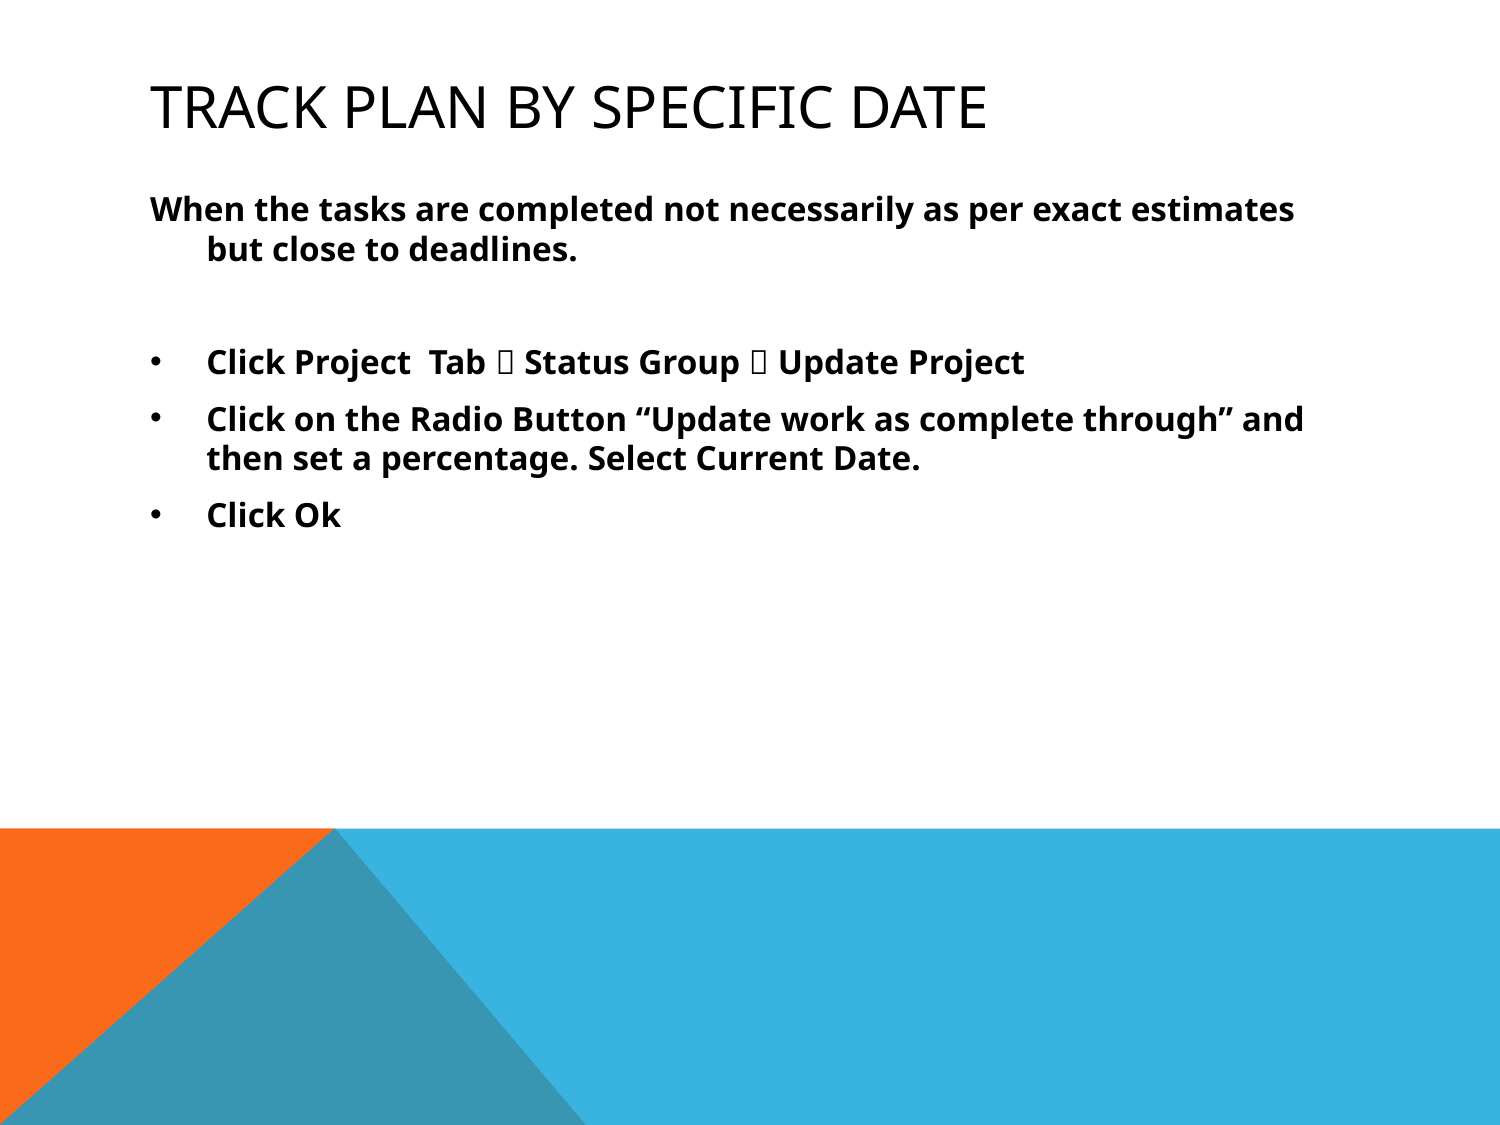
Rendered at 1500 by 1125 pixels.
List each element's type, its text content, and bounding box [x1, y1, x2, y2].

list When the tasks are completed not necessarily as per exact estimates but close to deadlines. Click Project Tab  Status Group  Update Project Click on the Radio Button “Update work as complete through” and then set a percentage. Select Current Date. Click Ok [135, 180, 1369, 768]
title Track plan by specific Date [135, 60, 1369, 150]
